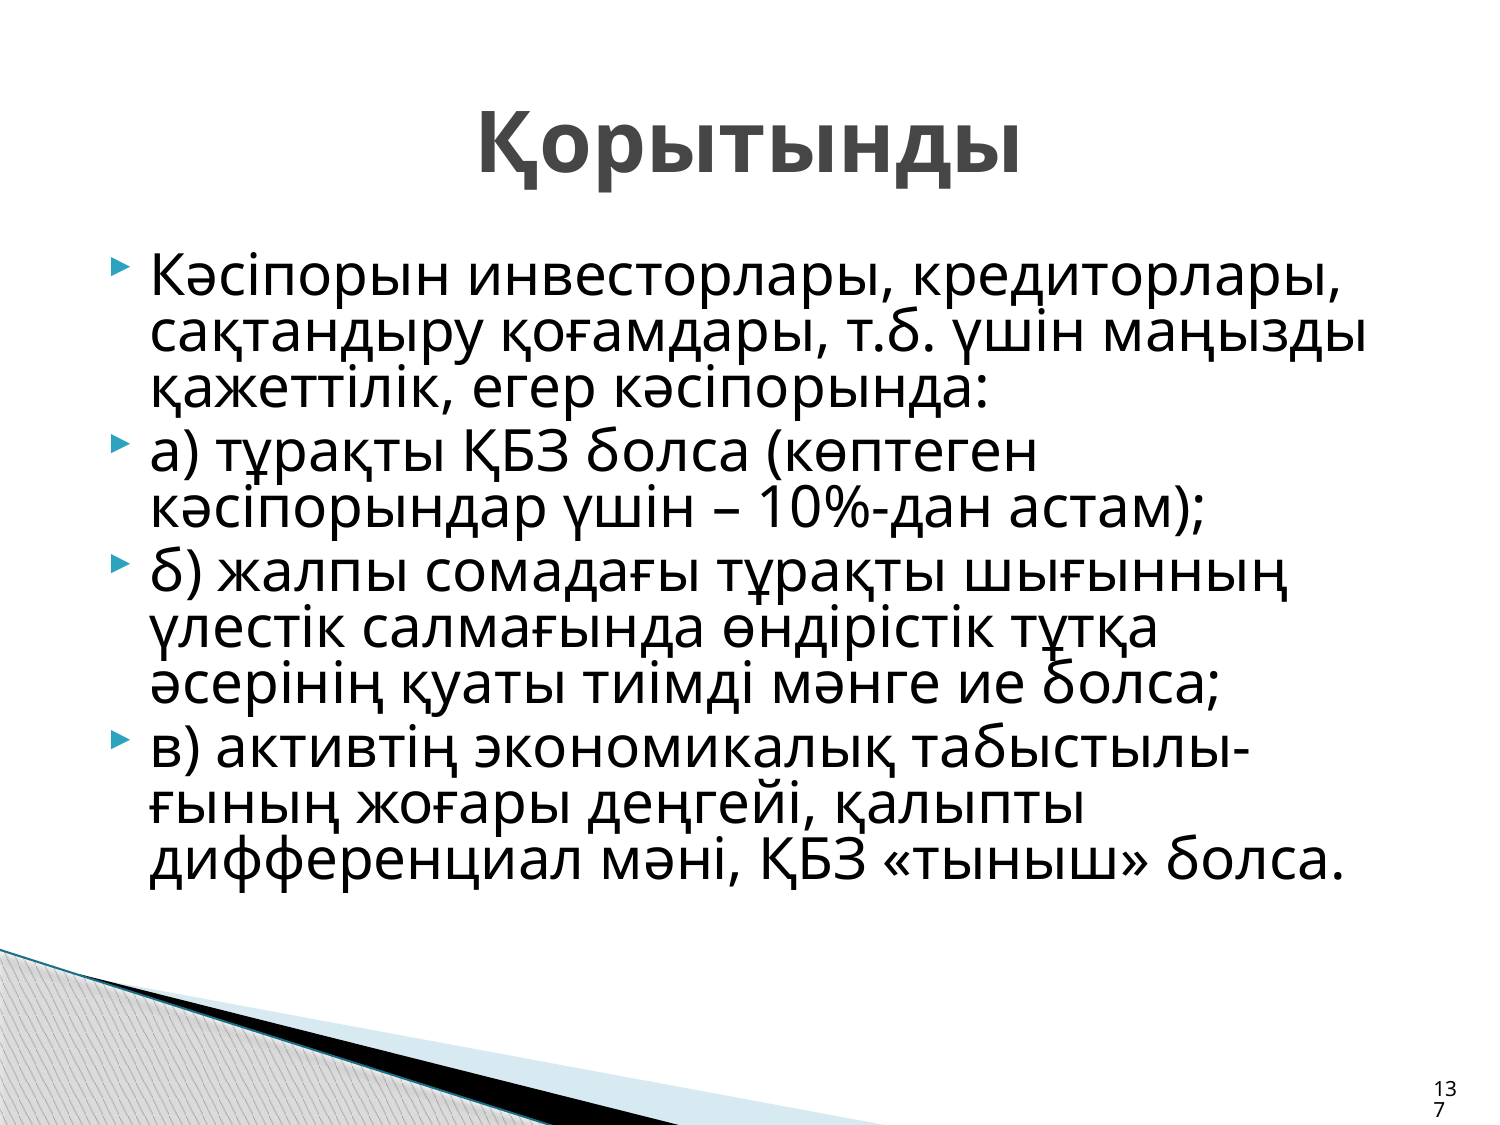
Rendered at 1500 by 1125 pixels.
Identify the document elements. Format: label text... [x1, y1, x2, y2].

slide_number 137 [1418, 1051, 1479, 1112]
title Қорытынды [75, 45, 1425, 233]
list Кәсіпорын инвесторлары, кредиторлары, сақтандыру қоғамдары, т.б. үшін маңызды қажеттілік, егер кәсіпорында: а) тұрақты ҚБЗ болса (көптеген кәсіпорындар үшін – 10%-дан астам); б) жалпы сомадағы тұрақты шығынның үлестік салмағында өндірістік тұтқа әсерінің қуаты тиімді мәнге ие болса; в) активтің экономикалық табыстылы-ғының жоғары деңгейі, қалыпты дифференциал мәні, ҚБЗ «тыныш» болса. [75, 243, 1425, 986]
